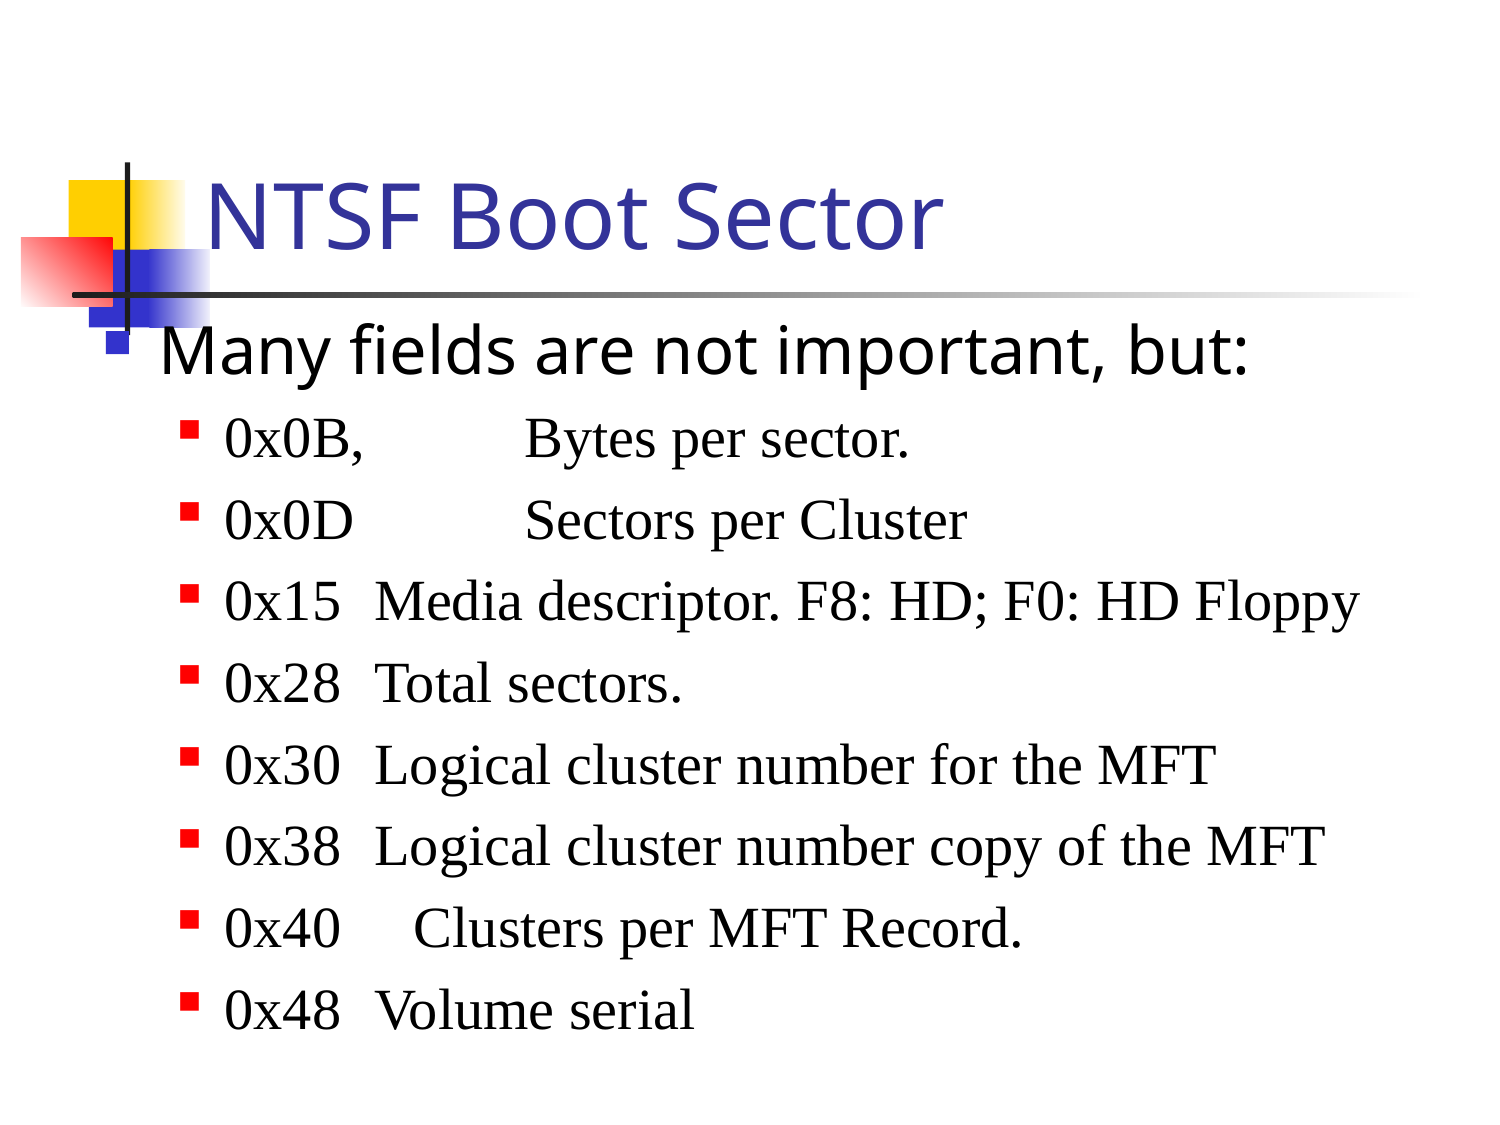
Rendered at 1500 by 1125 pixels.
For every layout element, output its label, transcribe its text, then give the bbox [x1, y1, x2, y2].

list Many fields are not important, but: 0x0B, Bytes per sector. 0x0D Sectors per Cluster 0x15 Media descriptor. F8: HD; F0: HD Floppy 0x28 Total sectors. 0x30 Logical cluster number for the MFT 0x38 Logical cluster number copy of the MFT 0x40 Clusters per MFT Record. 0x48 Volume serial [87, 299, 1470, 1125]
title NTSF Boot Sector [188, 34, 1468, 276]
